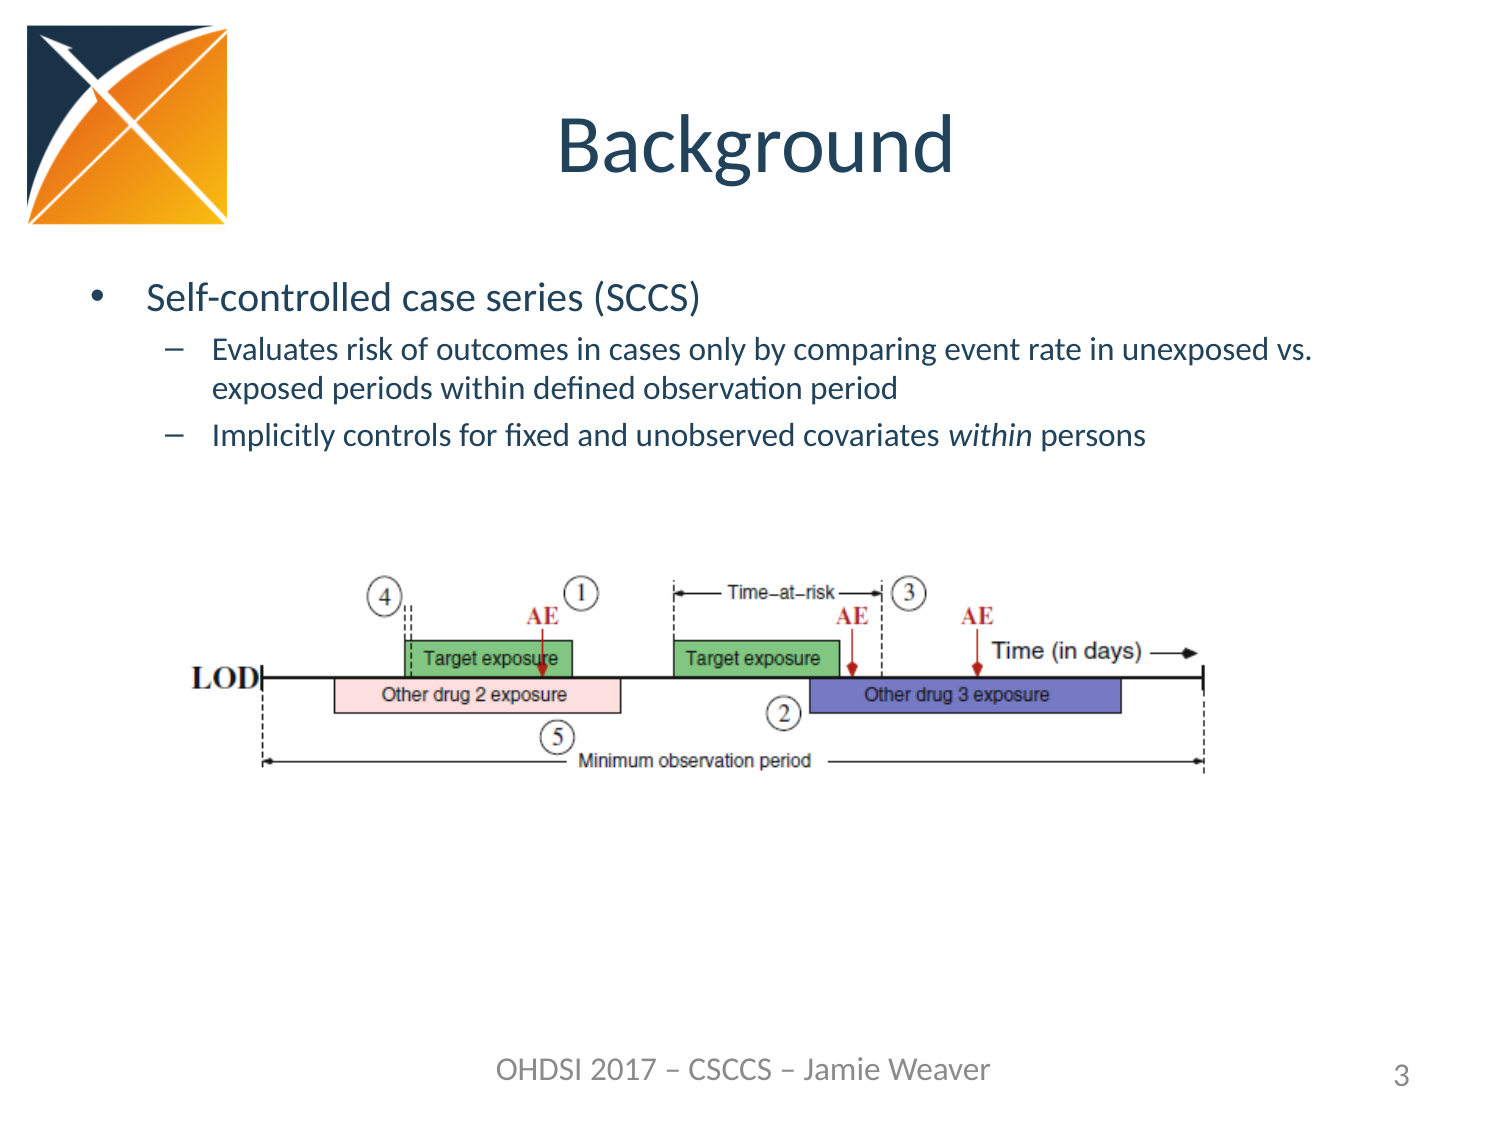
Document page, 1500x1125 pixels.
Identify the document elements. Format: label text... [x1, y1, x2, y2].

list Self-controlled case series (SCCS) Evaluates risk of outcomes in cases only by comparing event rate in unexposed vs. exposed periods within defined observation period Implicitly controls for fixed and unobserved covariates within persons [75, 262, 1425, 488]
footer OHDSI 2017 – CSCCS – Jamie Weaver [474, 1037, 1013, 1098]
picture [162, 571, 1241, 788]
picture [26, 24, 227, 225]
title Background [237, 45, 1275, 233]
slide_number 3 [1074, 1042, 1425, 1103]
